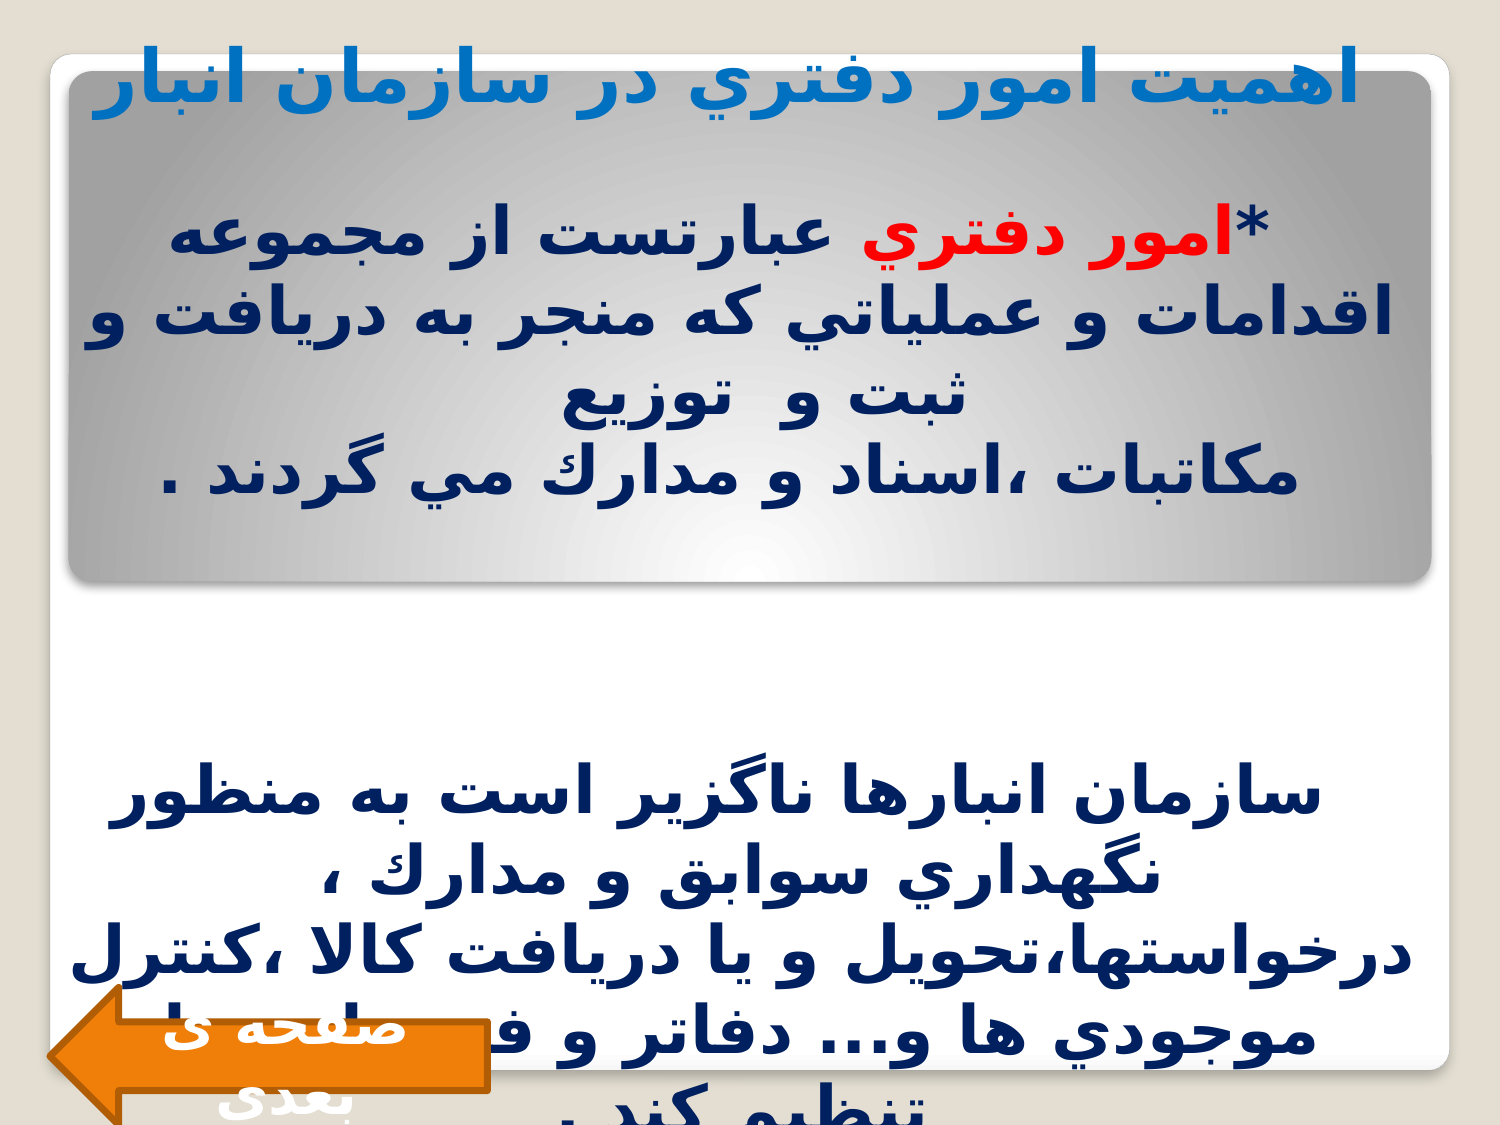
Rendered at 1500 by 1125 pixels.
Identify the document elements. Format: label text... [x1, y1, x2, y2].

subtitle *امور دفتري عبارتست از مجموعه اقدامات و عملياتي كه منجر به دريافت و ثبت و توزيع مكاتبات ،اسناد و مدارك مي گردند . سازمان انبارها ناگزير است به منظور نگهداري سوابق و مدارك ، درخواستها،تحويل و يا دريافت كالا ،كنترل موجودي ها و... دفاتر و فرمهايي را تنظيم كند . [24, 187, 1450, 1125]
text_box صفحه ی بعدی [46, 984, 491, 1125]
title اهميت امور دفتري در سازمان انبار [0, 0, 1500, 125]
